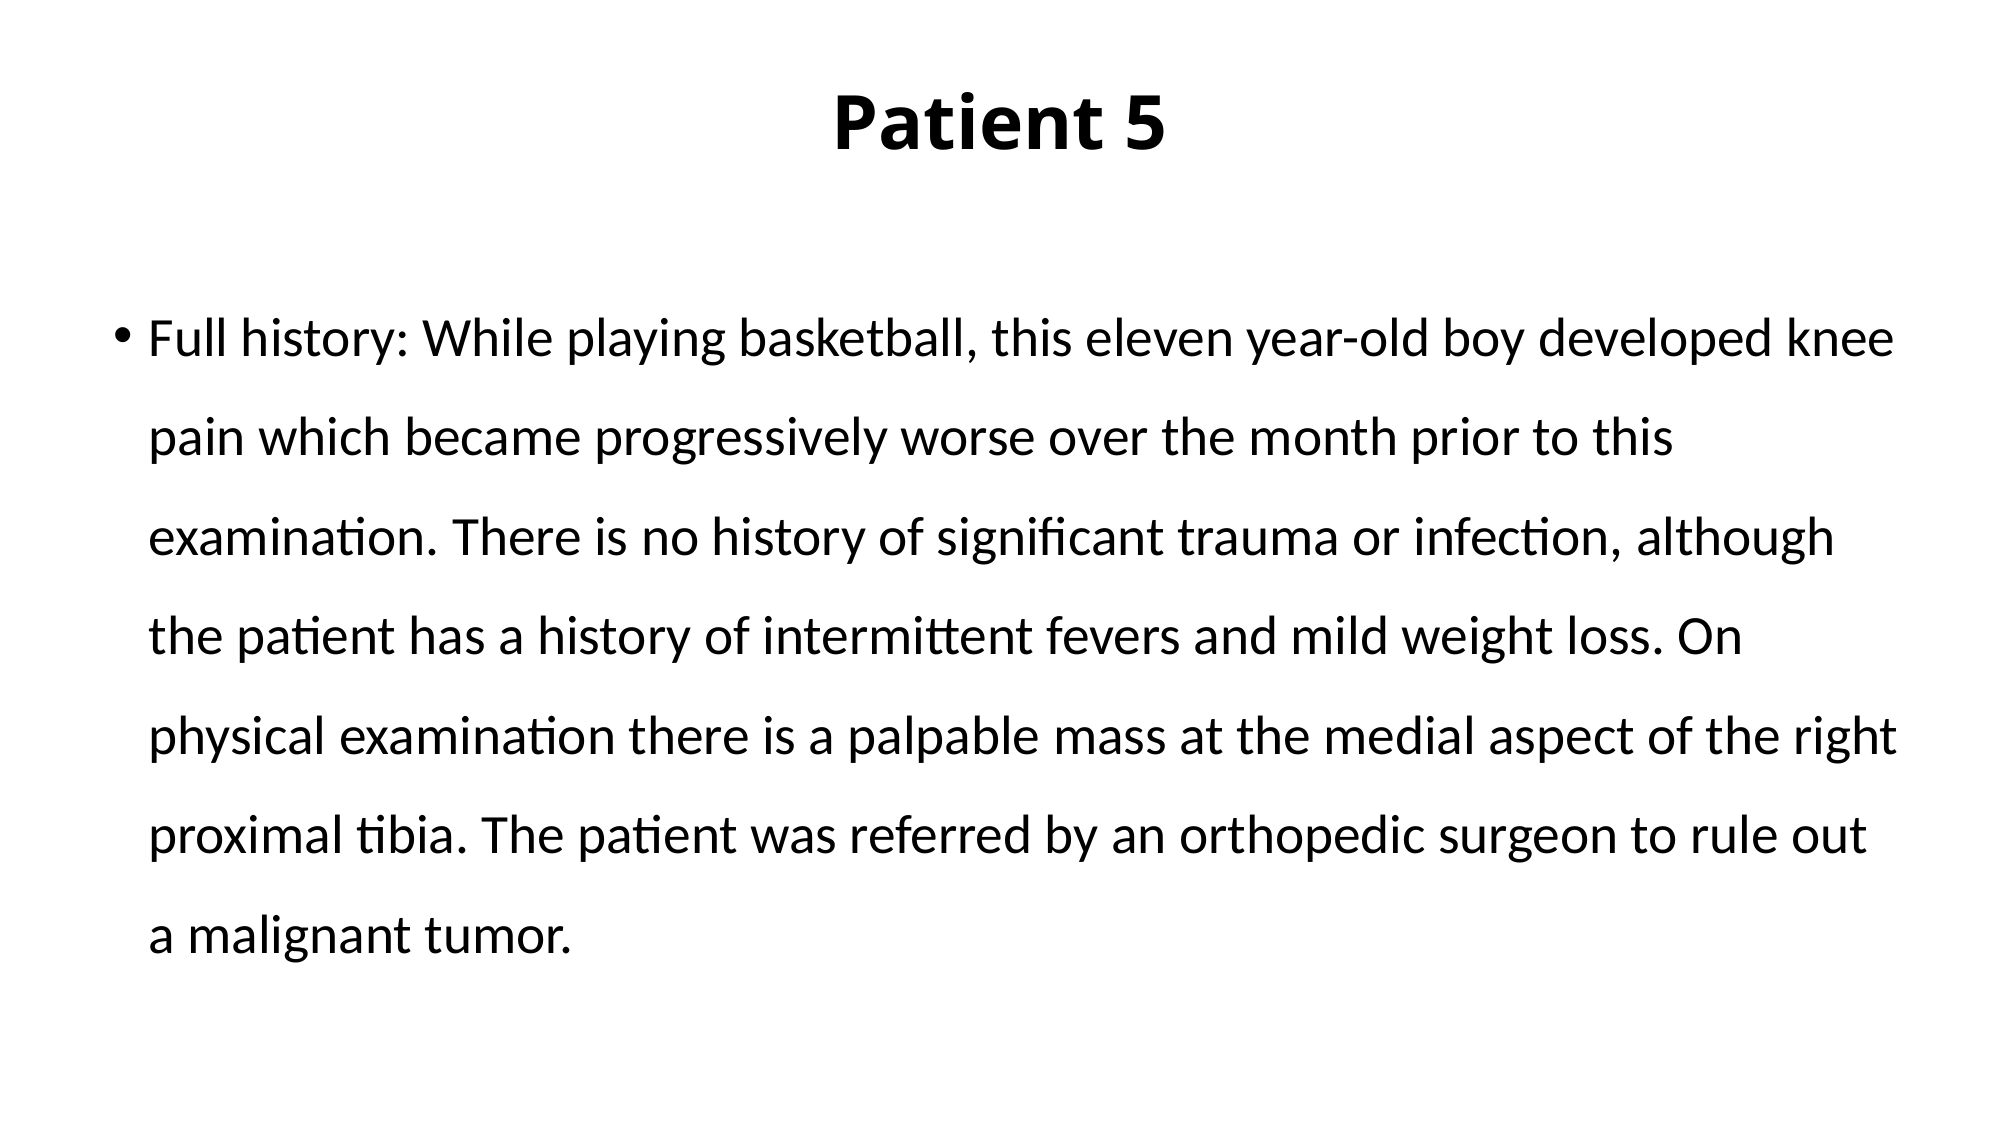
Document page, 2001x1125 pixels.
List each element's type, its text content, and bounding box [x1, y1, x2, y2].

list Full history: While playing basketball, this eleven year-old boy developed knee pain which became progressively worse over the month prior to this examination. There is no history of significant trauma or infection, although the patient has a history of intermittent fevers and mild weight loss. On physical examination there is a palpable mass at the medial aspect of the right proximal tibia. The patient was referred by an orthopedic surgeon to rule out a malignant tumor. [98, 260, 1923, 975]
title Patient 5 [137, 59, 1863, 191]
